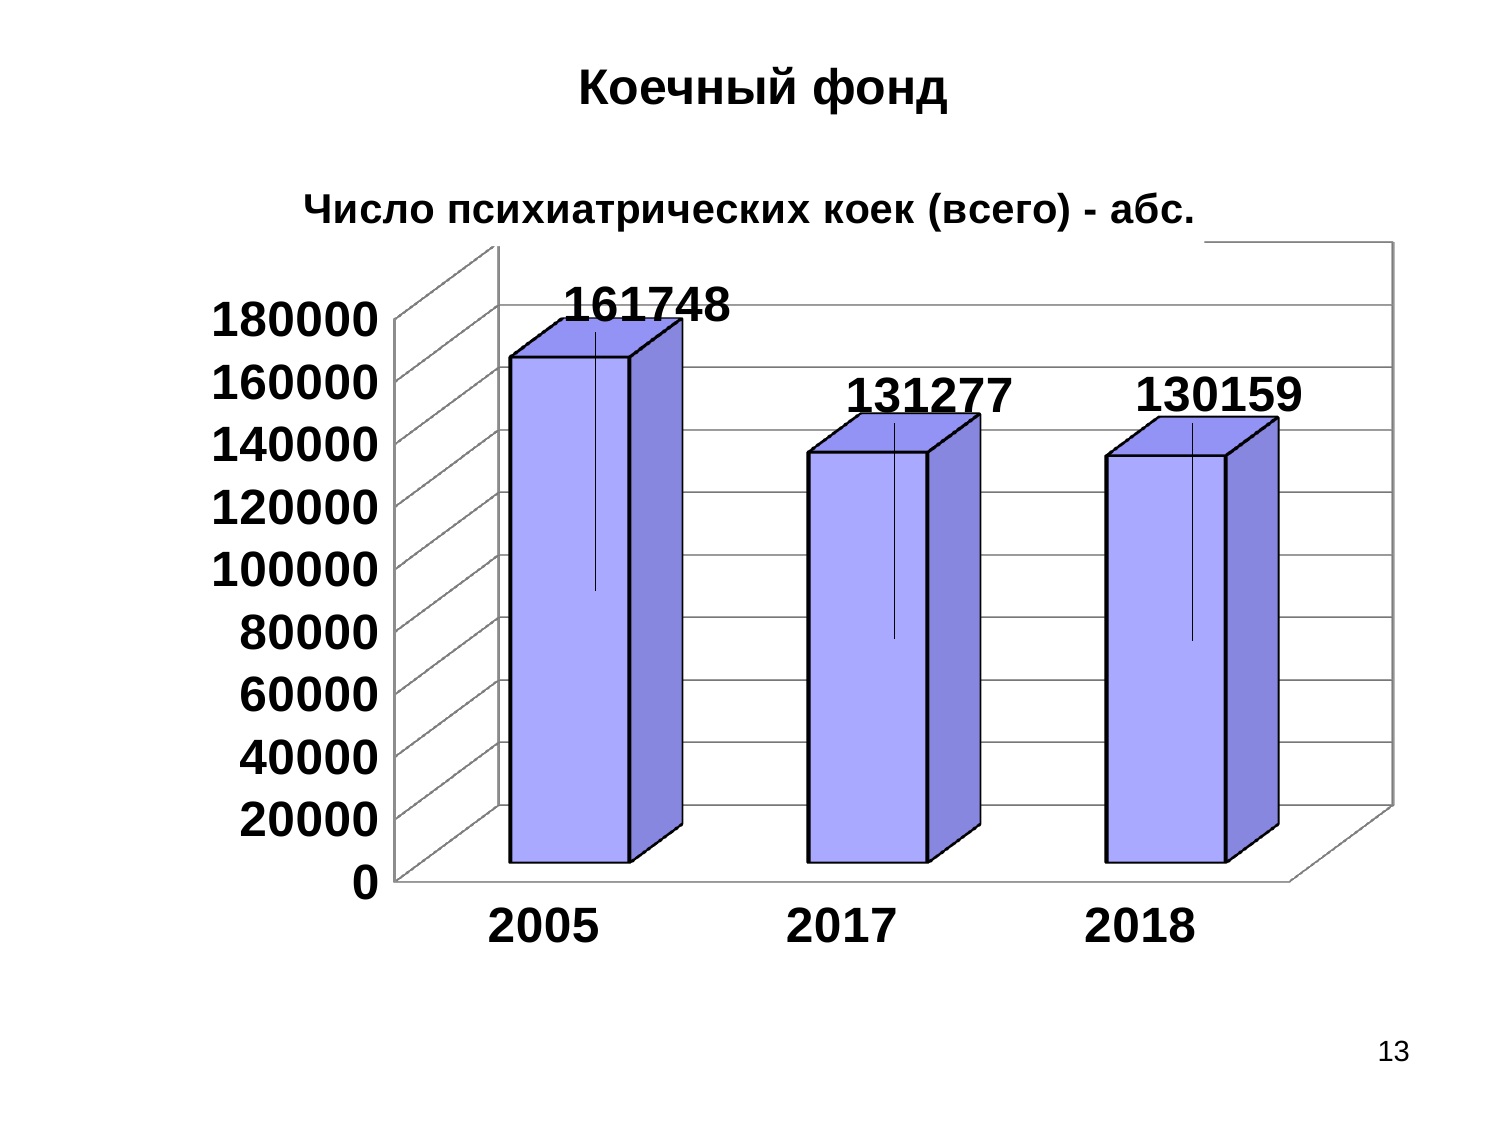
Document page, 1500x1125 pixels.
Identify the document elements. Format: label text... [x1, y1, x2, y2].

chart [77, 148, 1423, 1007]
slide_number 13 [1074, 1024, 1425, 1103]
title Коечный фонд [88, 42, 1439, 127]
